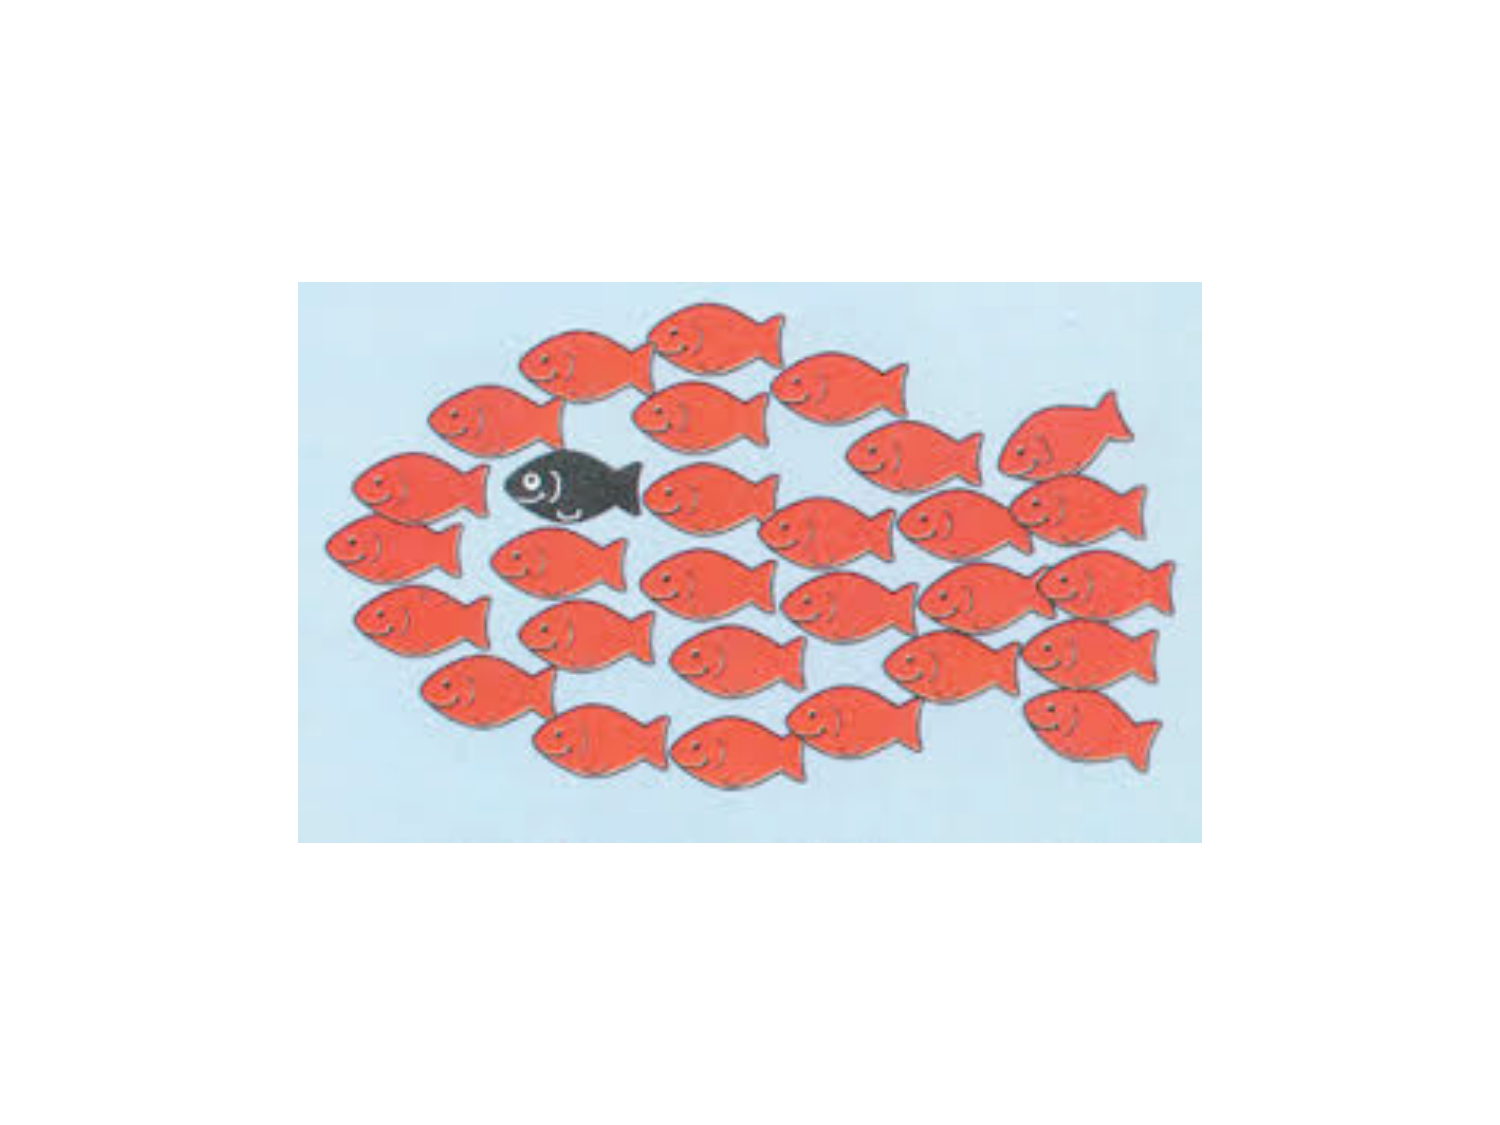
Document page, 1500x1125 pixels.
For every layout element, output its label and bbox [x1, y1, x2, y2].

picture [298, 282, 1202, 843]
